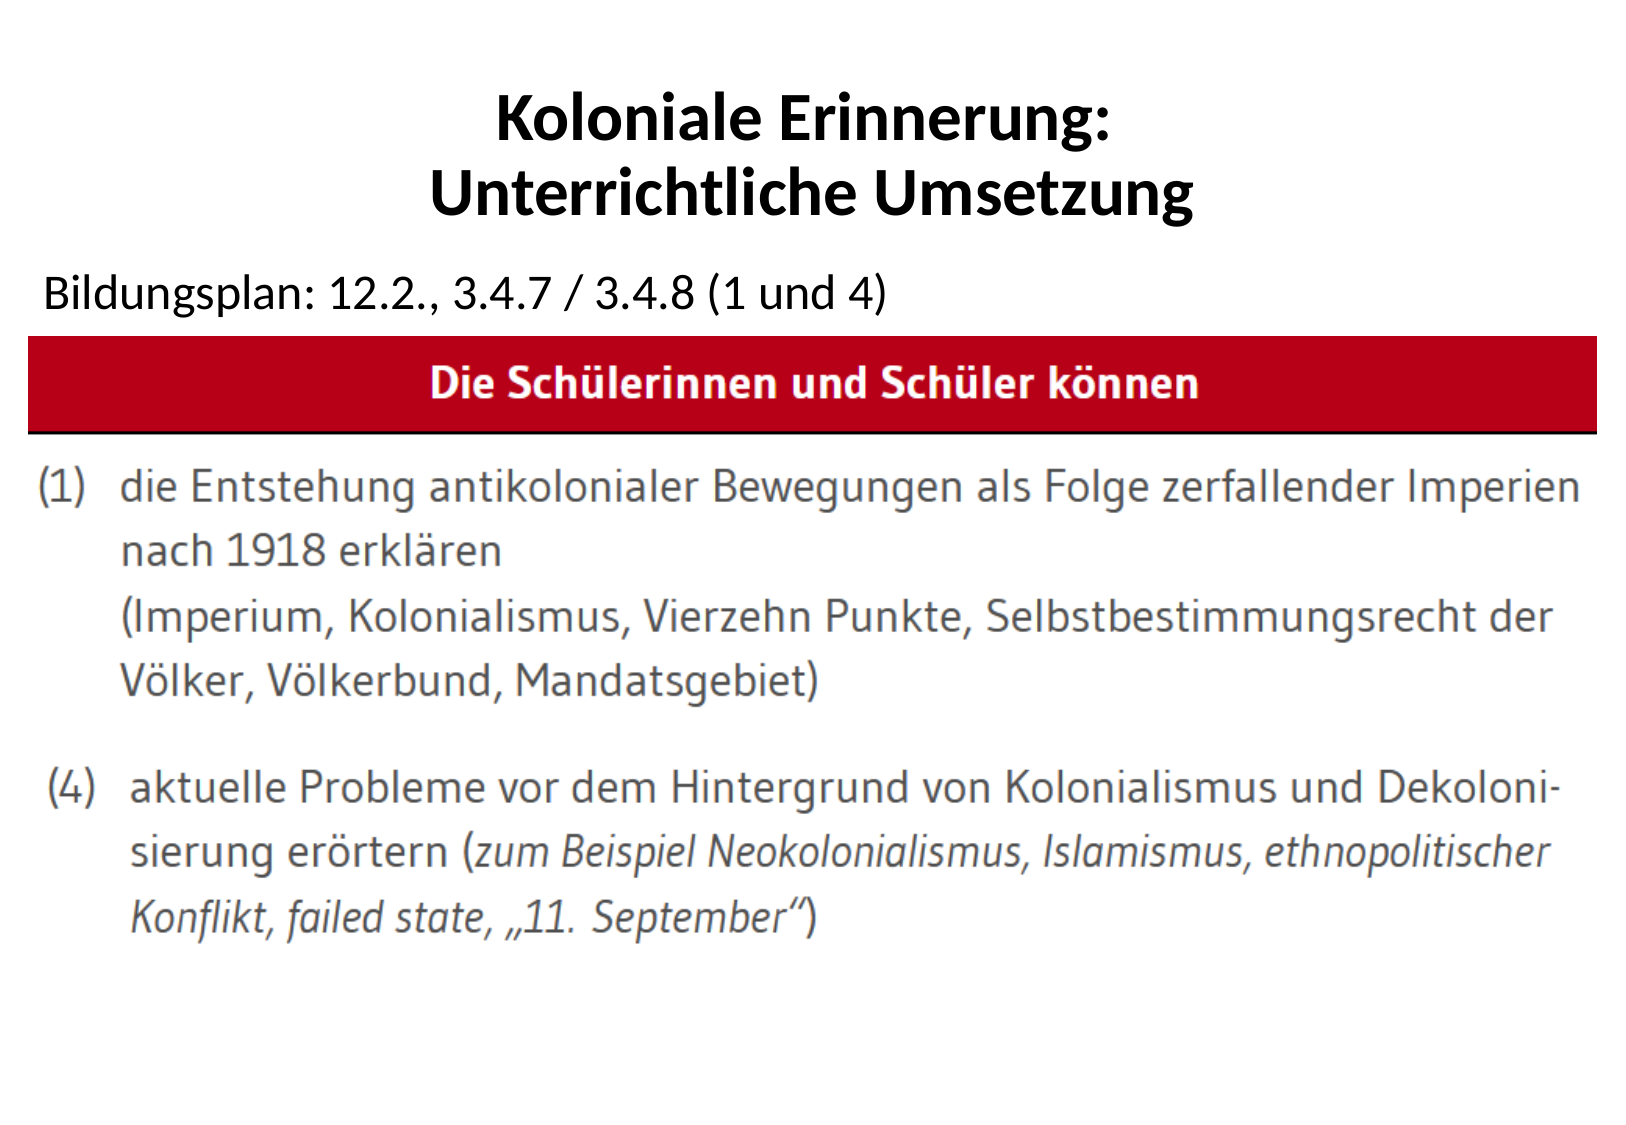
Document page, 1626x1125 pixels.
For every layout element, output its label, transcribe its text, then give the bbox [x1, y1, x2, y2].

picture [28, 335, 1597, 726]
text_box Bildungsplan: 12.2., 3.4.7 / 3.4.8 (1 und 4) [28, 258, 1575, 335]
title Koloniale Erinnerung: Unterrichtliche Umsetzung [0, 72, 1625, 238]
picture [38, 745, 1586, 961]
